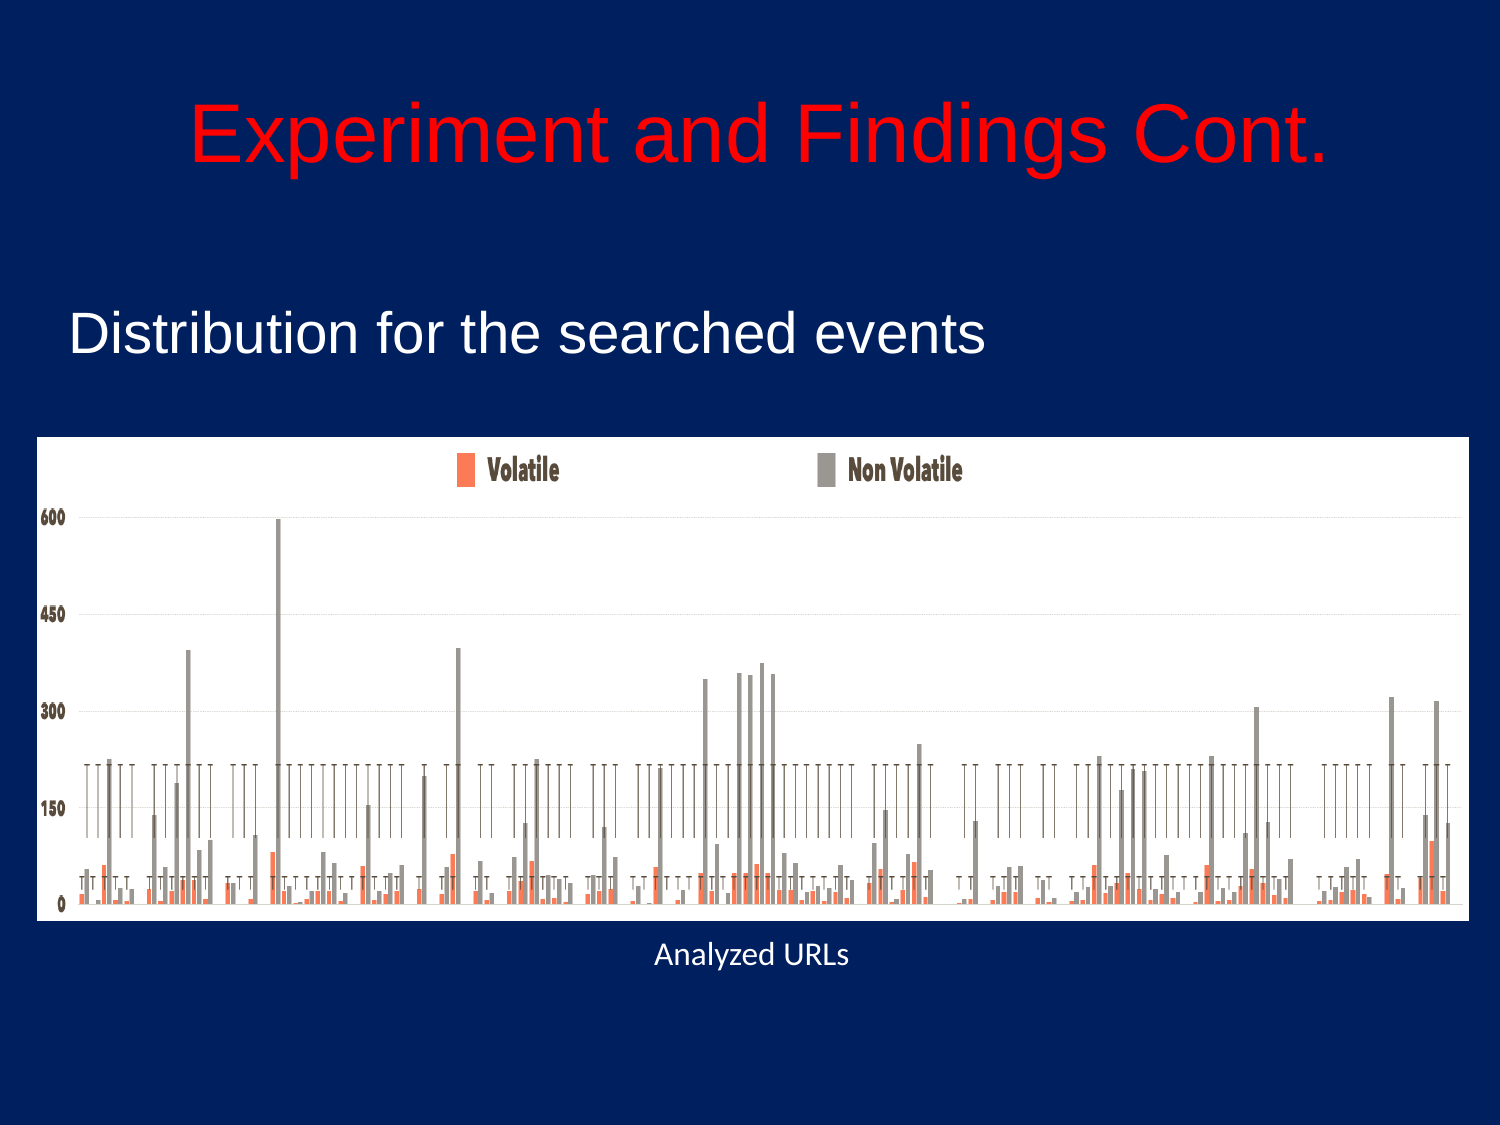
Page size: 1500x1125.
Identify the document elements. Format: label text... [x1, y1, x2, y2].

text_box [37, 437, 1469, 981]
text_box Distribution for the searched events [53, 287, 1003, 373]
text_box Experiment and Findings Cont. [44, 53, 1456, 179]
